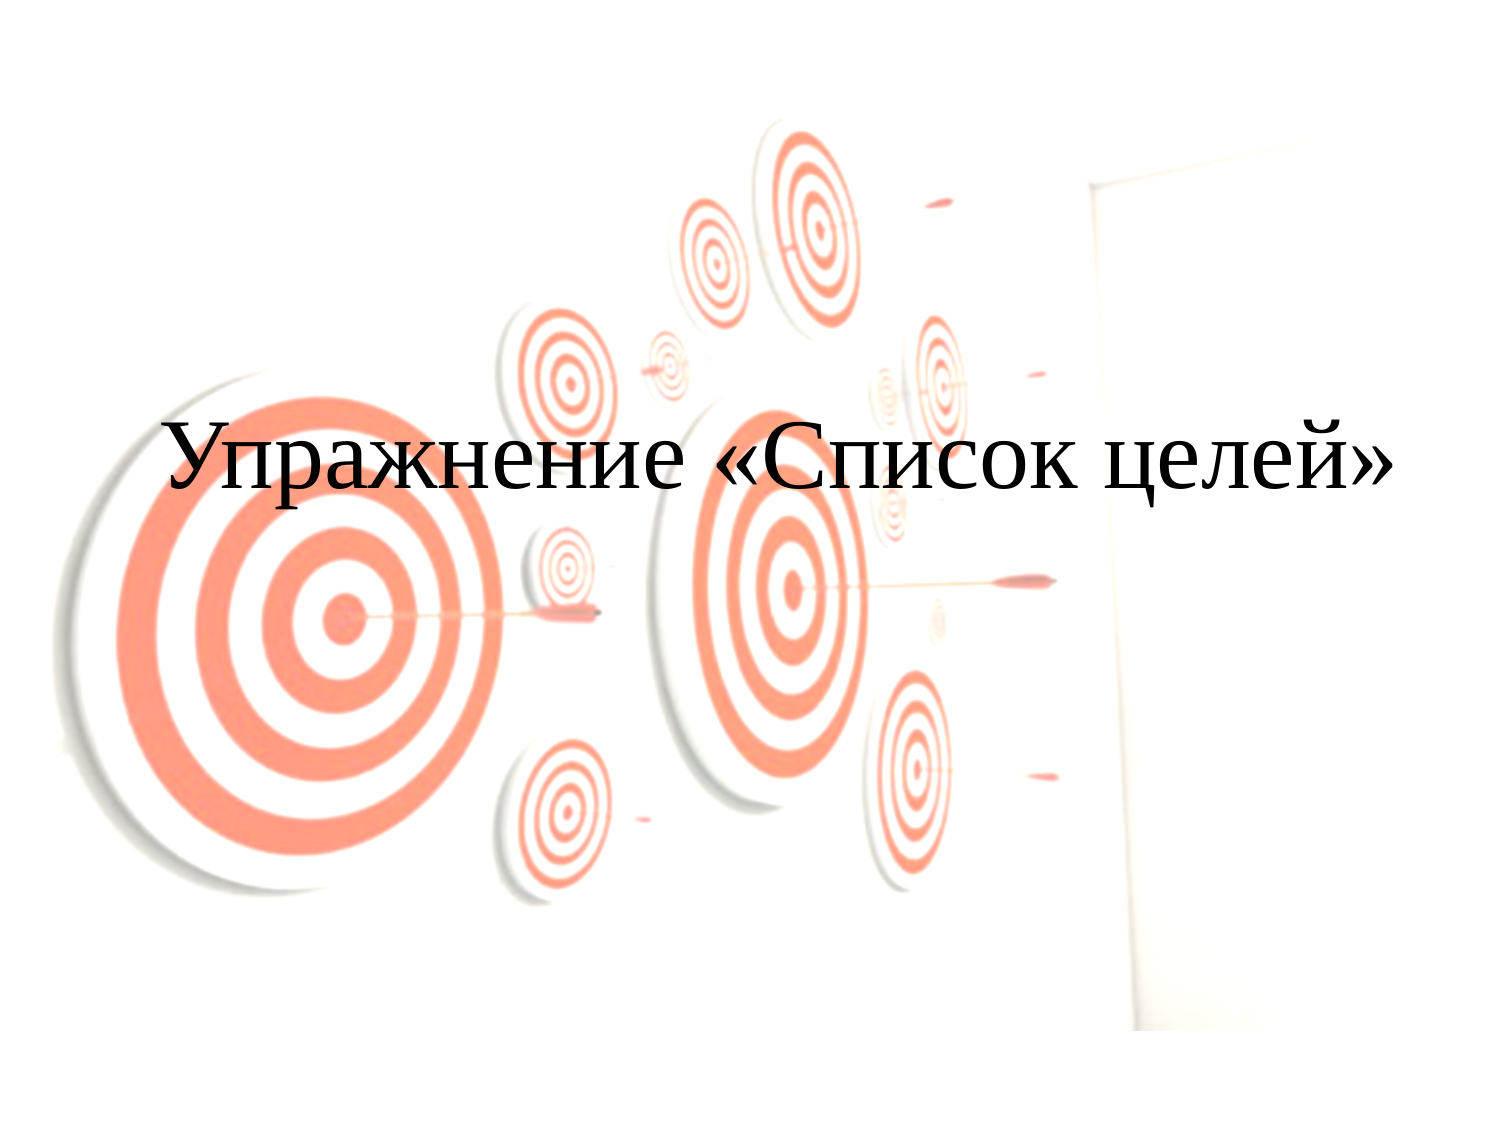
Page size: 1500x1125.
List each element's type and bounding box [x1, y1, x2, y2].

picture [0, 23, 1497, 1031]
